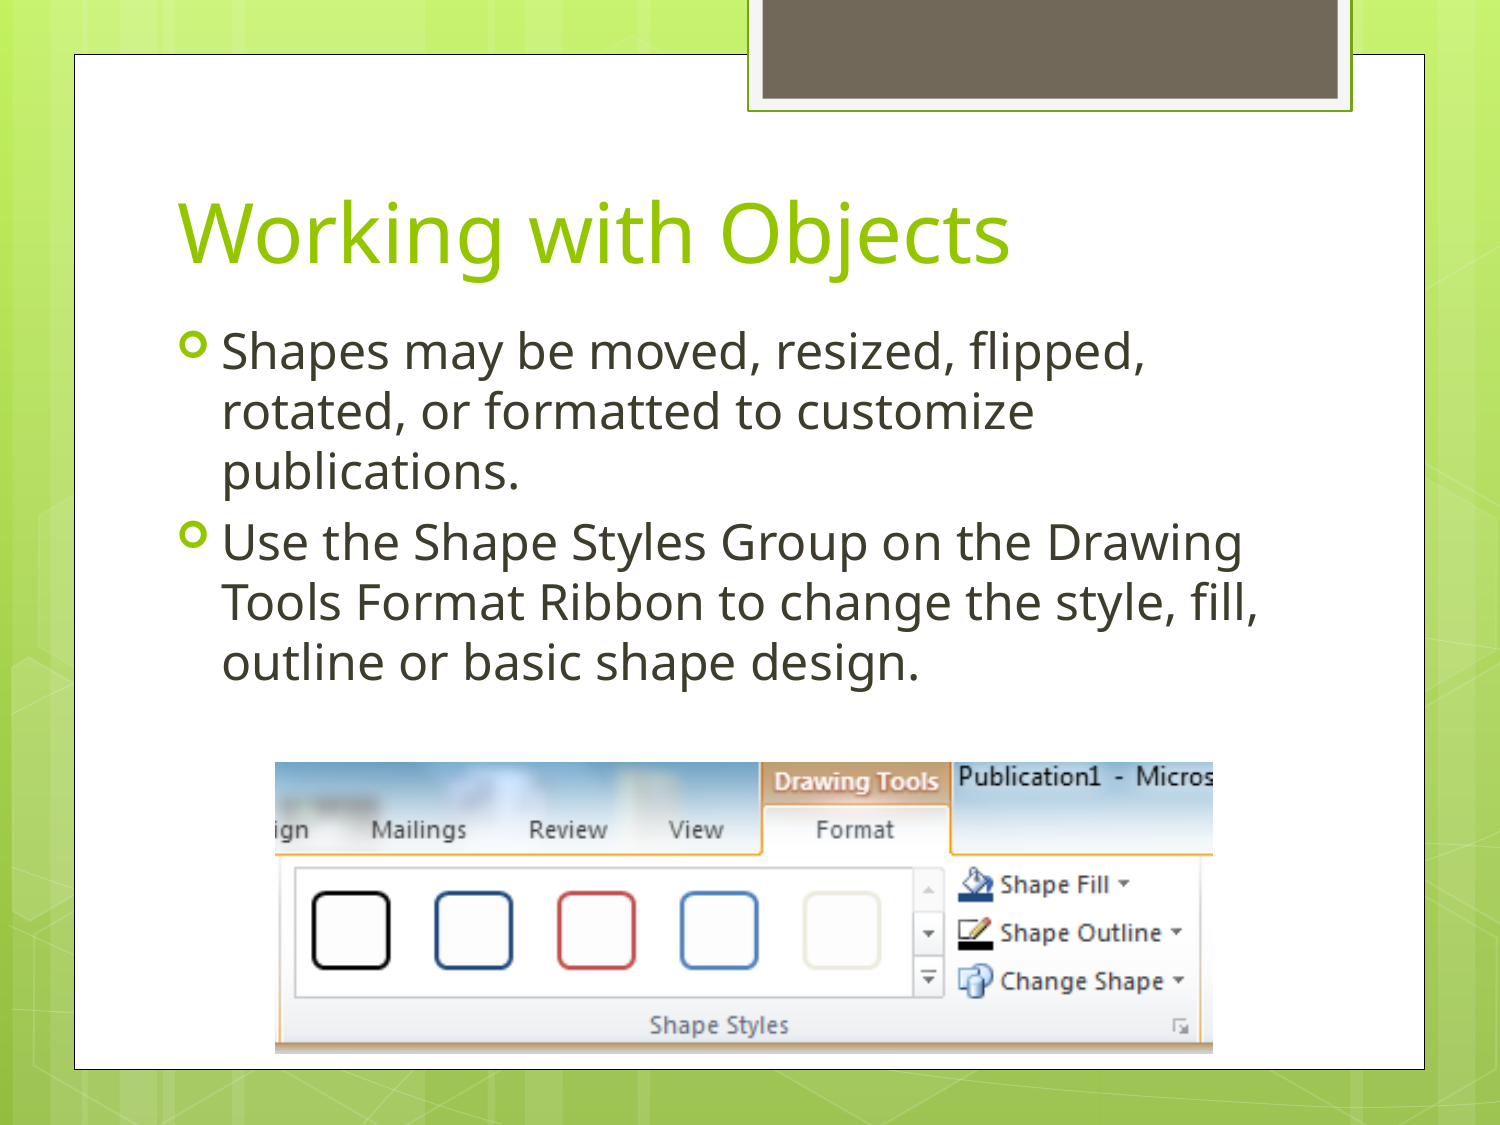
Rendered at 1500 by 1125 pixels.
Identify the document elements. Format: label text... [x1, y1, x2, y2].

list Shapes may be moved, resized, flipped, rotated, or formatted to customize publications. Use the Shape Styles Group on the Drawing Tools Format Ribbon to change the style, fill, outline or basic shape design. [150, 312, 1283, 957]
picture [274, 762, 1213, 1055]
title Working with Objects [162, 125, 1315, 288]
